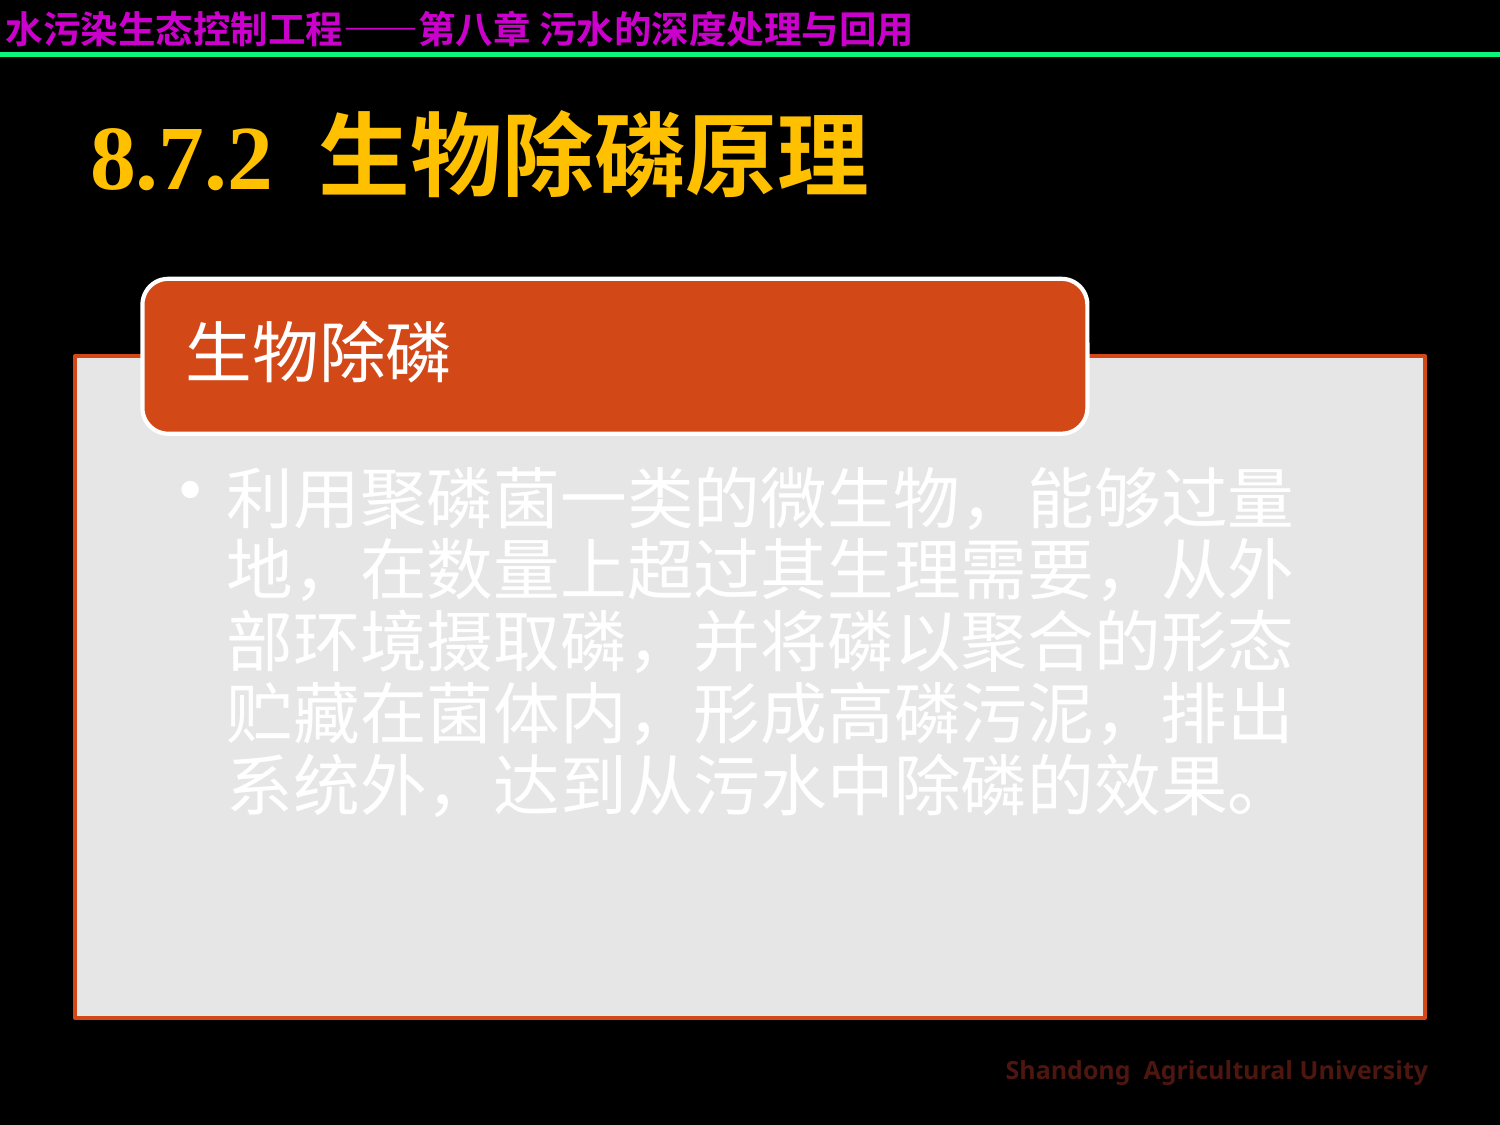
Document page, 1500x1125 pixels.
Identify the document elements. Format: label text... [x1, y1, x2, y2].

title 8.7.2 生物除磷原理 [75, 59, 1425, 248]
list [74, 276, 1426, 1020]
